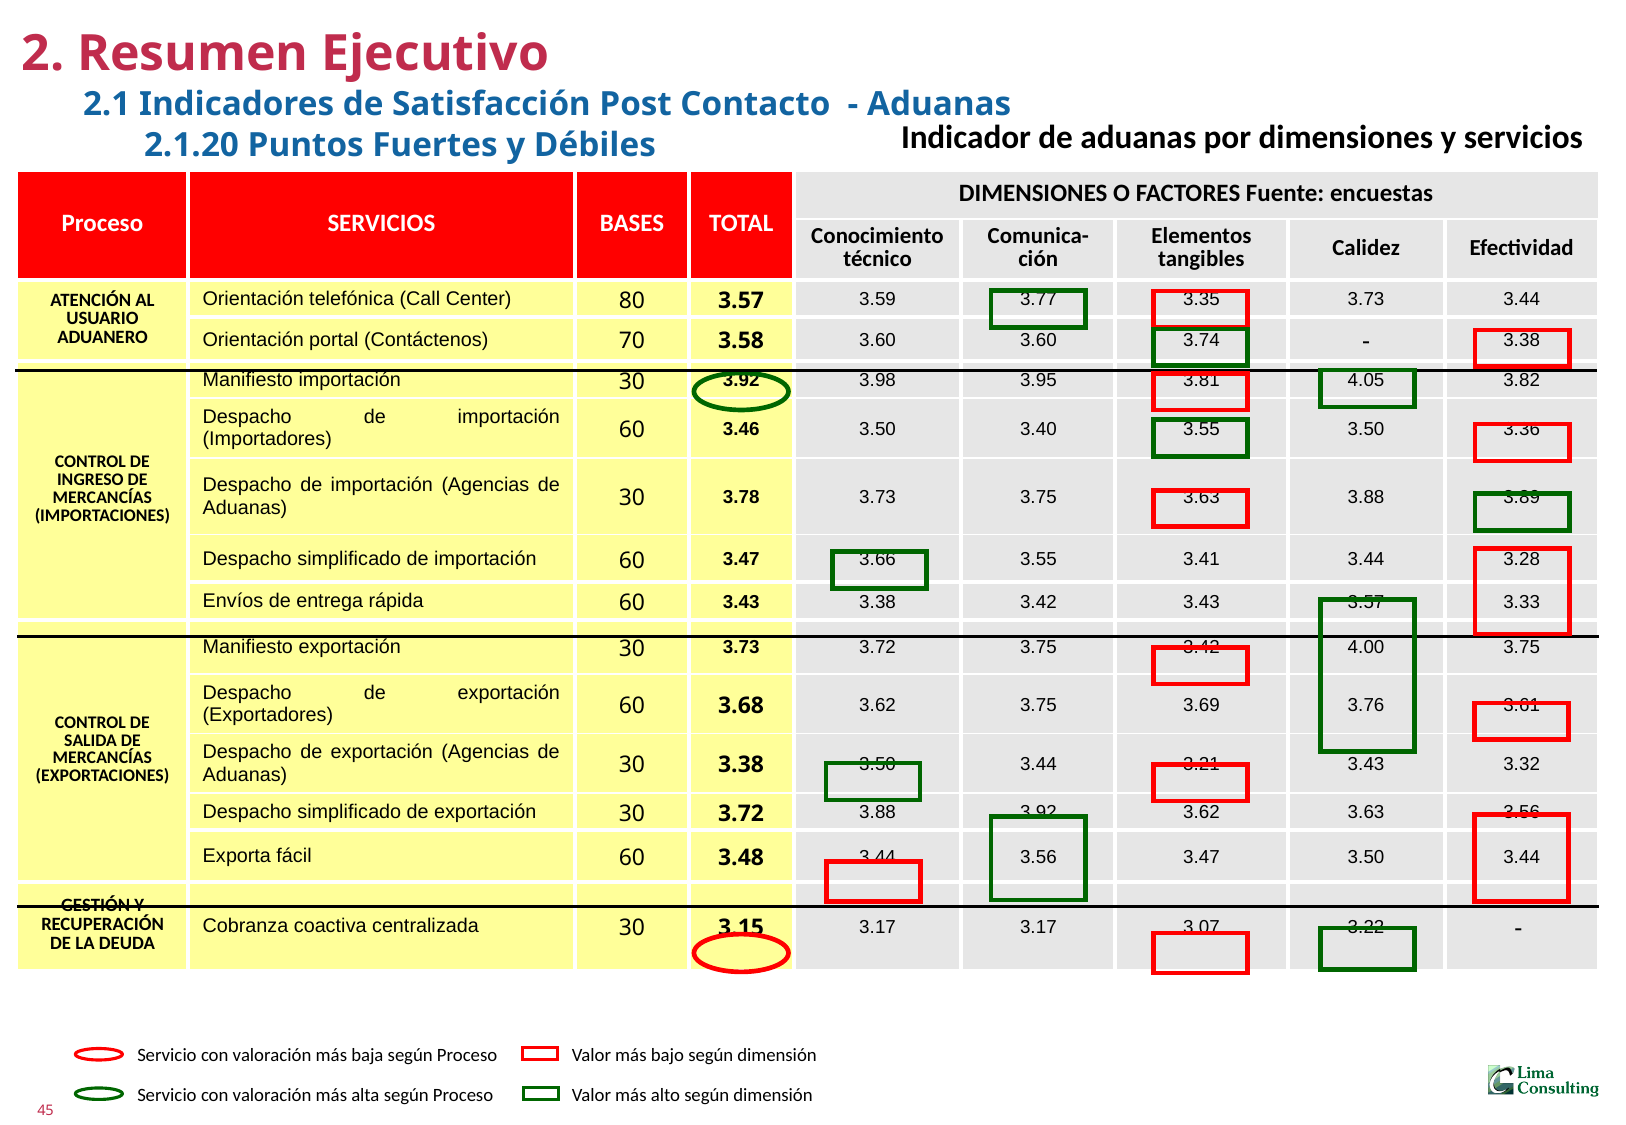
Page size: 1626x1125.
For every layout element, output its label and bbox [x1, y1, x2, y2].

table_cell [577, 459, 687, 534]
table_cell [1117, 372, 1286, 397]
text_box [1153, 291, 1248, 366]
table_cell [190, 459, 573, 534]
table_cell [577, 832, 687, 880]
table_cell [963, 372, 1113, 397]
table_cell [1290, 399, 1443, 457]
table_cell [190, 535, 573, 580]
table_cell [577, 908, 687, 969]
text_box [693, 934, 789, 972]
table_cell [691, 832, 792, 880]
table_cell [691, 372, 740, 397]
table_cell [1290, 459, 1443, 534]
table_cell [190, 794, 573, 828]
table_cell [691, 535, 792, 580]
table_header [577, 173, 687, 278]
table_cell [577, 319, 687, 359]
table_cell [577, 363, 687, 369]
table_cell [963, 220, 1113, 278]
table_cell [1117, 282, 1286, 315]
table_cell [1415, 675, 1443, 733]
table_cell [190, 675, 573, 733]
table_cell [963, 908, 1113, 969]
table_cell [796, 884, 959, 905]
table_cell [1447, 638, 1597, 673]
text_box [1153, 647, 1248, 684]
table_cell [963, 535, 1113, 580]
table_cell [1117, 535, 1286, 580]
table_cell [691, 282, 792, 315]
table_cell [796, 584, 959, 618]
text_box [1153, 490, 1248, 527]
table_cell [963, 319, 1113, 359]
table_cell [796, 459, 959, 534]
table_cell [1117, 794, 1286, 828]
table_cell [190, 638, 573, 673]
text_box [1475, 423, 1570, 461]
text_box [75, 1075, 867, 1113]
table_cell [691, 638, 792, 673]
table_cell [796, 734, 959, 792]
table_header [691, 173, 792, 278]
table_cell [1290, 794, 1443, 828]
table_cell [1415, 372, 1443, 397]
table_cell [1117, 220, 1286, 278]
table_cell [963, 638, 1113, 673]
text_box [1475, 548, 1570, 635]
table_cell [963, 832, 991, 880]
table_cell [18, 638, 186, 880]
table_cell [691, 399, 792, 457]
table_cell [1290, 622, 1320, 635]
text_box [832, 551, 927, 589]
table_cell [796, 372, 959, 397]
table_cell [190, 622, 573, 635]
table_cell [1117, 459, 1286, 534]
table_cell [1447, 535, 1597, 580]
table_cell [1117, 675, 1286, 733]
table_cell [963, 584, 1113, 618]
table_cell [577, 399, 687, 457]
text_box [1153, 419, 1248, 457]
text_box [991, 290, 1086, 328]
table_cell [577, 372, 687, 397]
table_cell [1290, 220, 1443, 278]
table_cell [1447, 794, 1597, 828]
text_box [1153, 932, 1248, 973]
table_cell [1290, 675, 1320, 733]
text_box [1475, 329, 1570, 367]
table_cell [1290, 734, 1443, 792]
table_cell [1290, 584, 1443, 618]
table_cell [577, 535, 687, 580]
table_cell [577, 638, 687, 673]
table_cell [963, 399, 1113, 457]
table_cell [1290, 638, 1320, 673]
text_box [75, 1035, 867, 1073]
text_box [1153, 373, 1248, 410]
table_cell [1290, 535, 1443, 580]
text_box [17, 599, 1600, 752]
table_cell [691, 908, 792, 969]
table_header [796, 172, 1598, 218]
text_box [1475, 493, 1570, 531]
table_header [18, 173, 186, 278]
table_cell [796, 282, 959, 315]
table_cell [18, 622, 186, 635]
table_cell [1570, 584, 1597, 618]
table_cell [190, 832, 573, 880]
table_cell [577, 884, 687, 905]
table_cell [796, 675, 959, 733]
table_cell [1447, 459, 1597, 534]
table_cell [1117, 832, 1286, 880]
table_cell [691, 884, 792, 905]
table_cell [1447, 363, 1597, 369]
table_cell [796, 794, 959, 828]
table_cell [691, 459, 792, 534]
table_cell [1447, 622, 1475, 635]
table_cell [190, 372, 573, 397]
table_cell [1117, 638, 1286, 673]
table_cell [18, 908, 186, 969]
text_box [825, 763, 921, 800]
text_box [1474, 814, 1569, 902]
text_box [1153, 764, 1248, 801]
text_box [693, 372, 789, 410]
table_cell [1447, 884, 1597, 905]
table_cell [1290, 372, 1320, 397]
table_cell [1447, 908, 1597, 969]
title [6, 13, 1556, 173]
table_cell [796, 220, 959, 278]
table_cell [1447, 319, 1597, 359]
table_cell [691, 584, 792, 618]
table_cell [1117, 319, 1153, 359]
table_cell [1117, 908, 1286, 969]
table_cell [796, 535, 959, 580]
table_cell [1447, 832, 1474, 880]
table_cell [963, 459, 1113, 534]
table_cell [18, 282, 186, 359]
table_cell [691, 675, 792, 733]
table_cell [796, 319, 959, 359]
table_cell [577, 734, 687, 792]
table_cell [691, 363, 792, 369]
table_cell [1117, 584, 1286, 618]
table_cell [1447, 584, 1475, 618]
table_cell [1117, 399, 1286, 457]
table_cell [577, 282, 687, 315]
table_cell [1117, 734, 1286, 792]
table_cell [1447, 282, 1597, 315]
table_cell [577, 794, 687, 828]
table_cell [1415, 622, 1443, 635]
table_cell [963, 734, 1113, 792]
table_cell [1290, 282, 1443, 315]
table_cell [1569, 832, 1597, 880]
table_cell [1447, 675, 1597, 733]
table_cell [577, 675, 687, 733]
table_cell [190, 908, 573, 969]
table_cell [1117, 363, 1286, 369]
text_box [1474, 703, 1569, 740]
table_cell [796, 638, 959, 673]
table_cell [796, 363, 959, 369]
table_cell [190, 363, 573, 369]
table_cell [1290, 363, 1443, 369]
table_cell [1290, 908, 1443, 969]
table_cell [190, 282, 573, 315]
table_cell [1290, 319, 1443, 359]
table_cell [577, 584, 687, 618]
table_cell [1447, 220, 1597, 278]
table_cell [190, 319, 573, 359]
table_cell [1447, 734, 1597, 792]
table_cell [1290, 884, 1443, 905]
text_box [826, 861, 921, 902]
table_cell [1570, 622, 1597, 635]
table_cell [963, 884, 1113, 905]
table_cell [1117, 622, 1286, 635]
table_header [190, 173, 573, 278]
text_box [653, 107, 1599, 163]
table_cell [796, 399, 959, 457]
table_cell [796, 622, 959, 635]
text_box [15, 370, 1597, 408]
table_cell [963, 675, 1113, 733]
text_box [1320, 928, 1415, 970]
table_cell [1117, 884, 1286, 905]
table_cell [691, 319, 792, 359]
table_cell [691, 794, 792, 828]
table_cell [18, 363, 186, 369]
table_cell [963, 282, 1113, 315]
table_cell [18, 372, 186, 618]
table_cell [190, 584, 573, 618]
table_cell [963, 794, 1113, 828]
table_cell [691, 622, 792, 635]
table_cell [190, 734, 573, 792]
text_box [991, 816, 1086, 901]
table_cell [963, 622, 1113, 635]
table_cell [1290, 832, 1443, 880]
table_cell [796, 832, 959, 880]
table_cell [691, 734, 792, 792]
table_cell [796, 908, 959, 969]
table_cell [190, 884, 573, 905]
table_cell [577, 622, 687, 635]
table_cell [1415, 638, 1443, 673]
table_cell [963, 363, 1113, 369]
table_cell [1086, 832, 1113, 880]
table_cell [190, 399, 573, 457]
table_cell [18, 884, 186, 905]
table_cell [1447, 399, 1597, 457]
table_cell [1447, 372, 1597, 397]
table_cell [742, 372, 792, 397]
picture [1488, 1065, 1599, 1097]
table_cell [1248, 319, 1286, 359]
